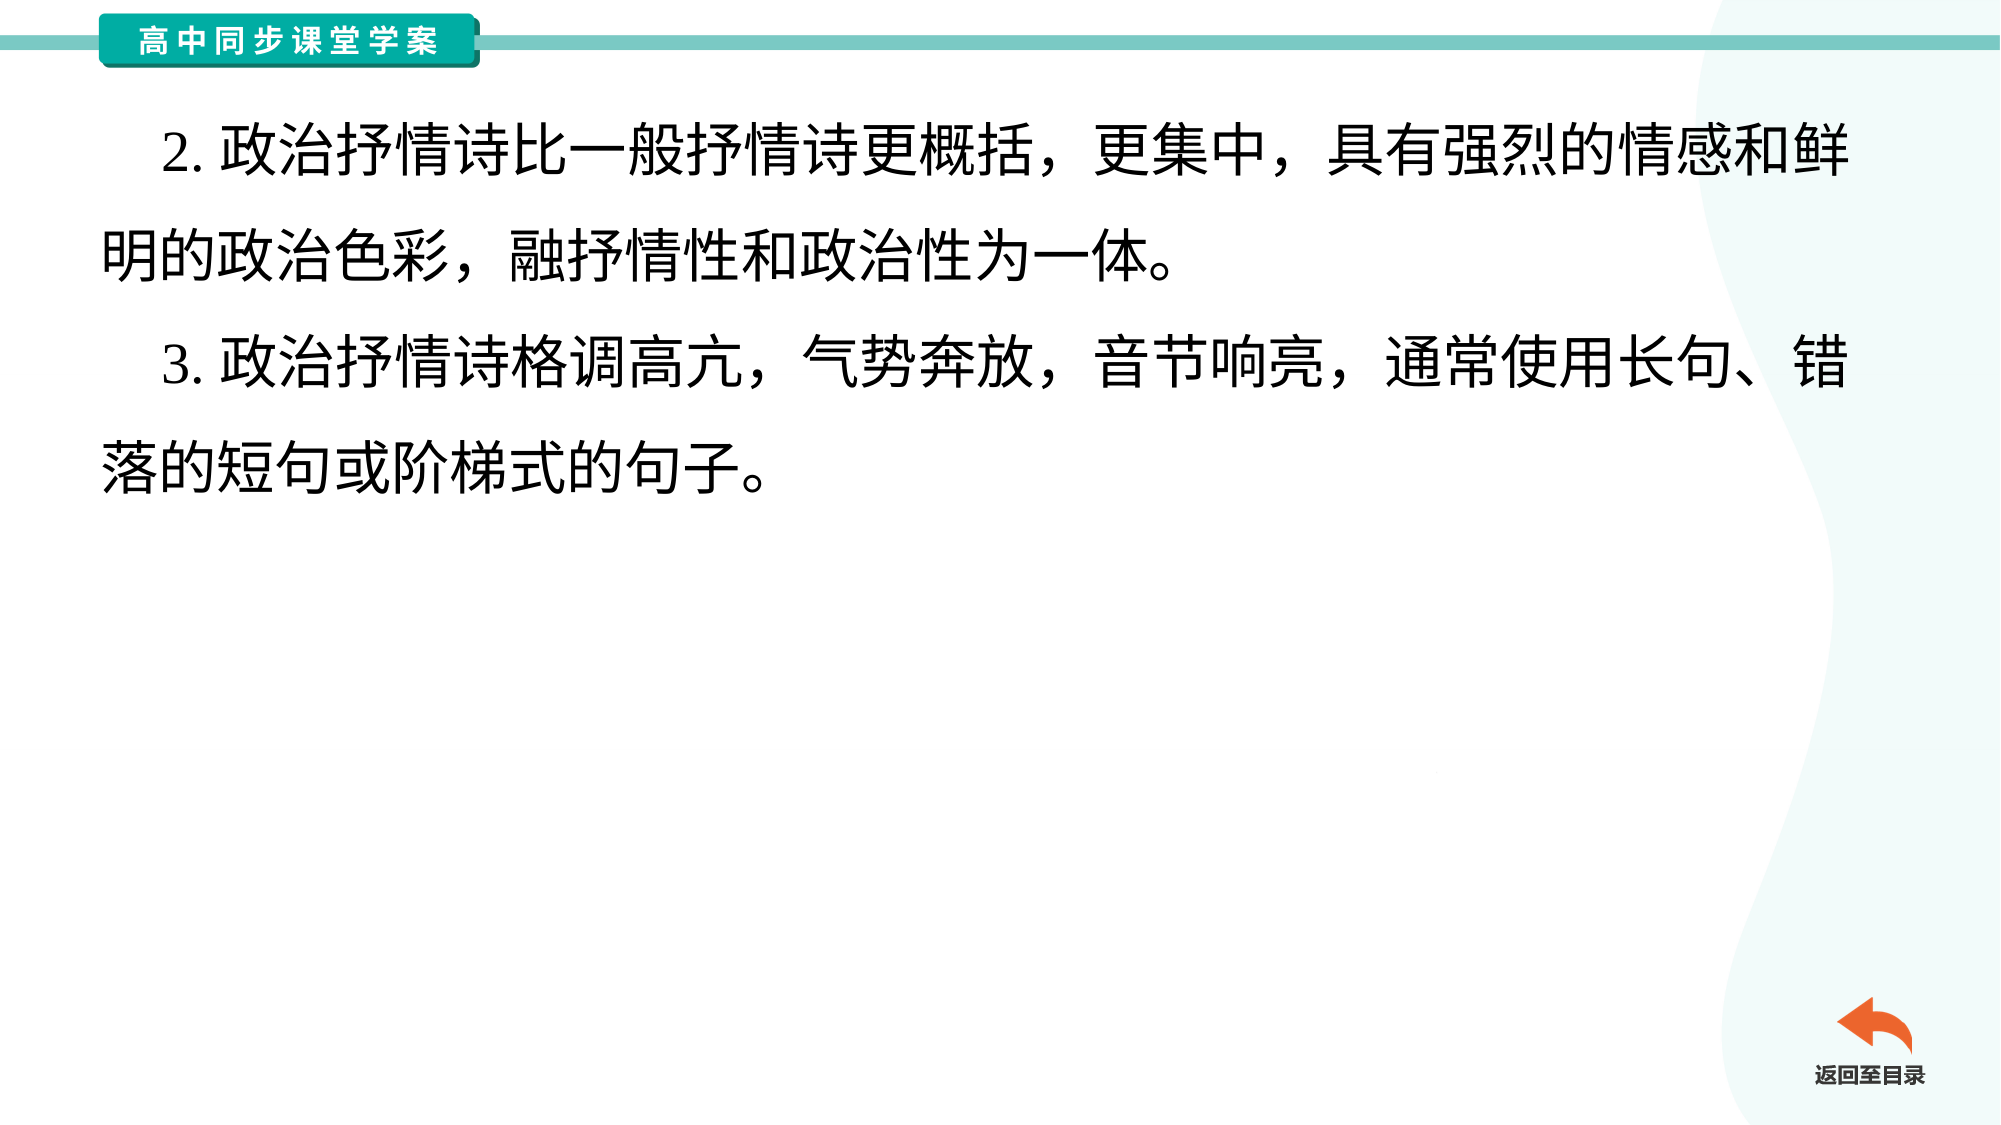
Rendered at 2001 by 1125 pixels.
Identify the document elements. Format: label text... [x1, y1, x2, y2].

picture [0, 0, 2000, 1125]
text_box 2.政治抒情诗比一般抒情诗更概括，更集中，具有强烈的情感和鲜 明的政治色彩，融抒情性和政治性为一体。 3.政治抒情诗格调高亢，气势奔放，音节响亮，通常使用长句、错 落的短句或阶梯式的句子。 [100, 76, 1899, 502]
